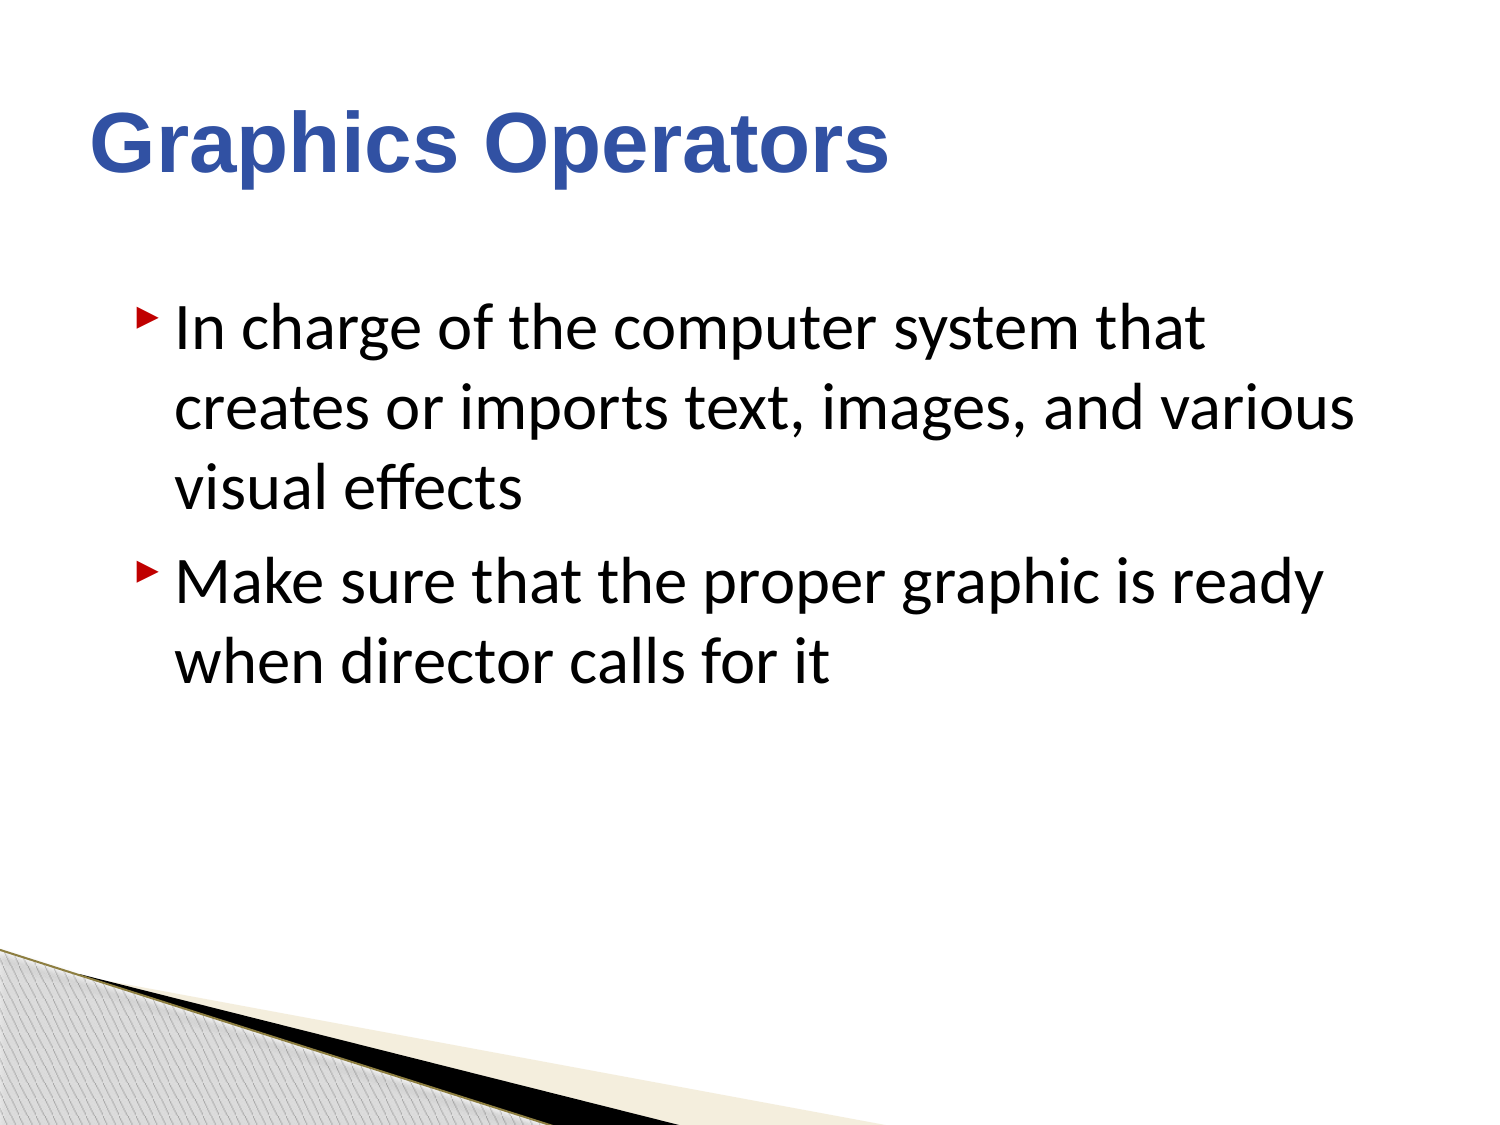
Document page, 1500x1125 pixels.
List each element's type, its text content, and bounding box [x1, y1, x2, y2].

title Graphics Operators [75, 45, 1425, 233]
list In charge of the computer system that creates or imports text, images, and various visual effects Make sure that the proper graphic is ready when director calls for it [99, 274, 1401, 1058]
